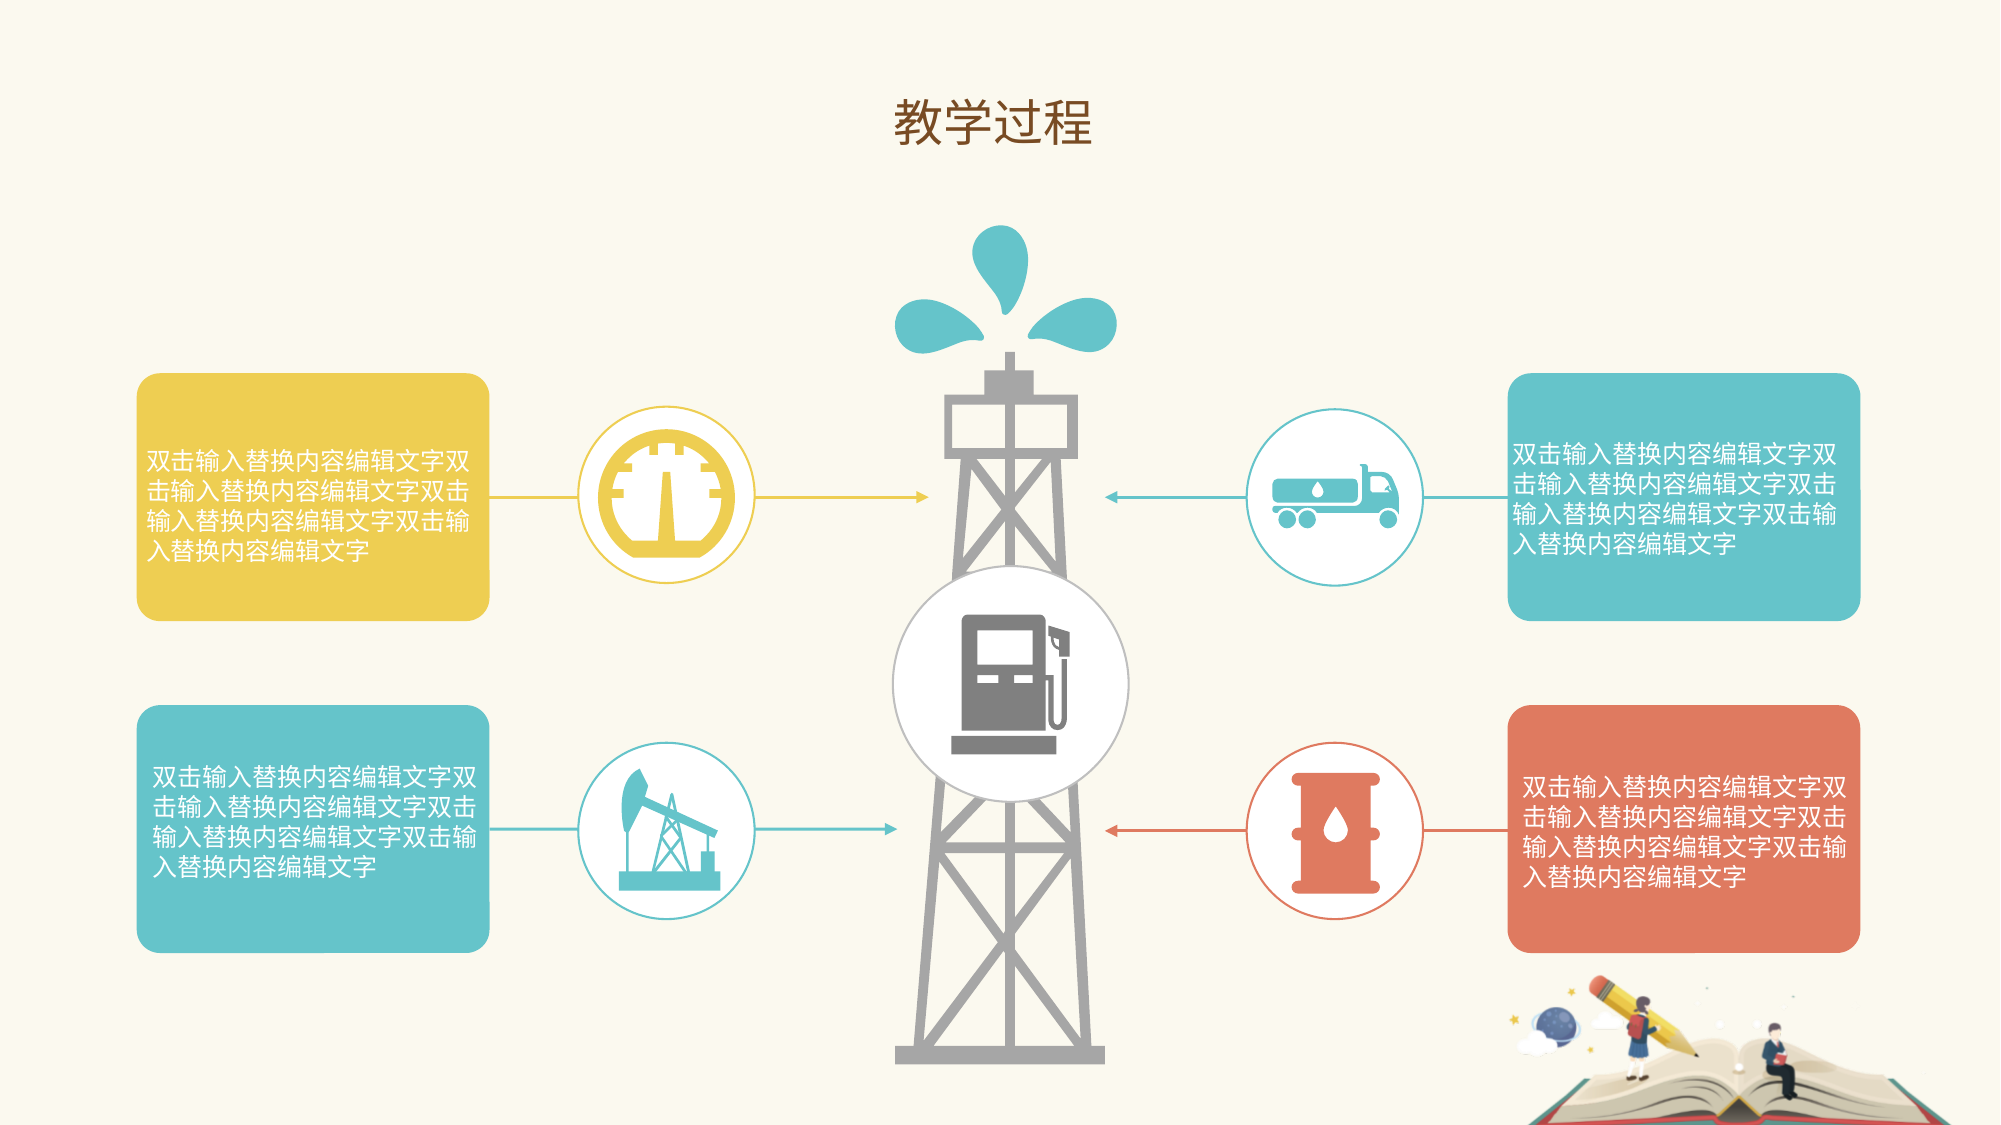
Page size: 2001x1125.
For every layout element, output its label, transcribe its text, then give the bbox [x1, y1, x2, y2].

text_box [1506, 372, 1862, 623]
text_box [578, 742, 755, 920]
text_box [1506, 832, 1862, 955]
picture [1505, 947, 1992, 1125]
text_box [578, 406, 755, 584]
text_box 双击输入替换内容编辑文字双击输入替换内容编辑文字双击输入替换内容编辑文字双击输入替换内容编辑文字 [1497, 430, 1853, 566]
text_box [890, 222, 1122, 365]
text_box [1246, 409, 1424, 586]
text_box [135, 498, 491, 623]
text_box [895, 802, 1105, 1065]
text_box [135, 704, 491, 955]
text_box [1506, 704, 1862, 829]
text_box 双击输入替换内容编辑文字双击输入替换内容编辑文字双击输入替换内容编辑文字双击输入替换内容编辑文字 [131, 437, 487, 573]
text_box [944, 365, 1078, 566]
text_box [1246, 742, 1424, 920]
text_box [135, 372, 491, 497]
text_box 双击输入替换内容编辑文字双击输入替换内容编辑文字双击输入替换内容编辑文字双击输入替换内容编辑文字 [1507, 763, 1864, 899]
text_box 教学过程 [663, 84, 1324, 160]
text_box 双击输入替换内容编辑文字双击输入替换内容编辑文字双击输入替换内容编辑文字双击输入替换内容编辑文字 [137, 754, 494, 889]
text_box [892, 566, 1129, 802]
